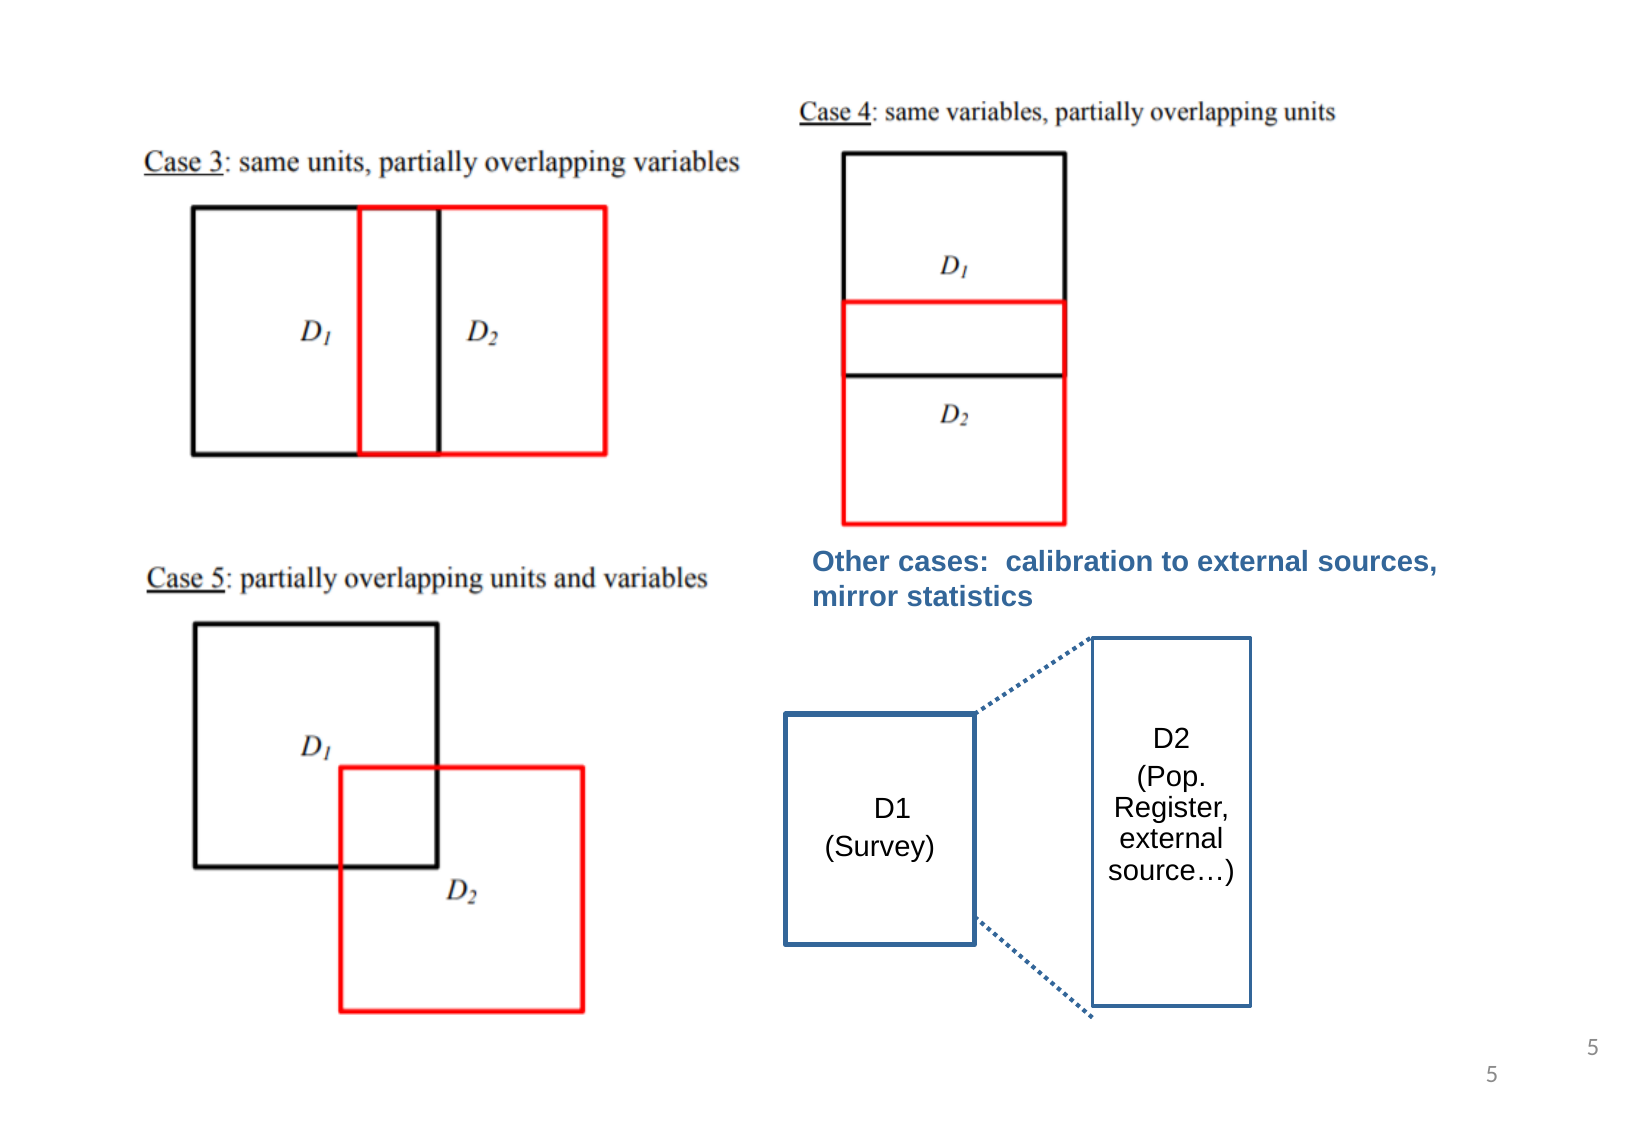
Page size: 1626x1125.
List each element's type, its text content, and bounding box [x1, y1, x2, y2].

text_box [974, 637, 1091, 714]
slide_number 5 [1147, 1042, 1514, 1103]
picture [128, 558, 745, 1028]
text_box Other cases: calibration to external sources, mirror statistics [797, 534, 1464, 620]
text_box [974, 916, 1093, 1018]
picture [128, 143, 750, 463]
text_box 5 [1248, 1015, 1615, 1075]
picture [785, 96, 1354, 535]
text_box D1 (Survey) [785, 713, 975, 945]
text_box D2 (Pop. Register, external source…) [1092, 637, 1251, 1006]
